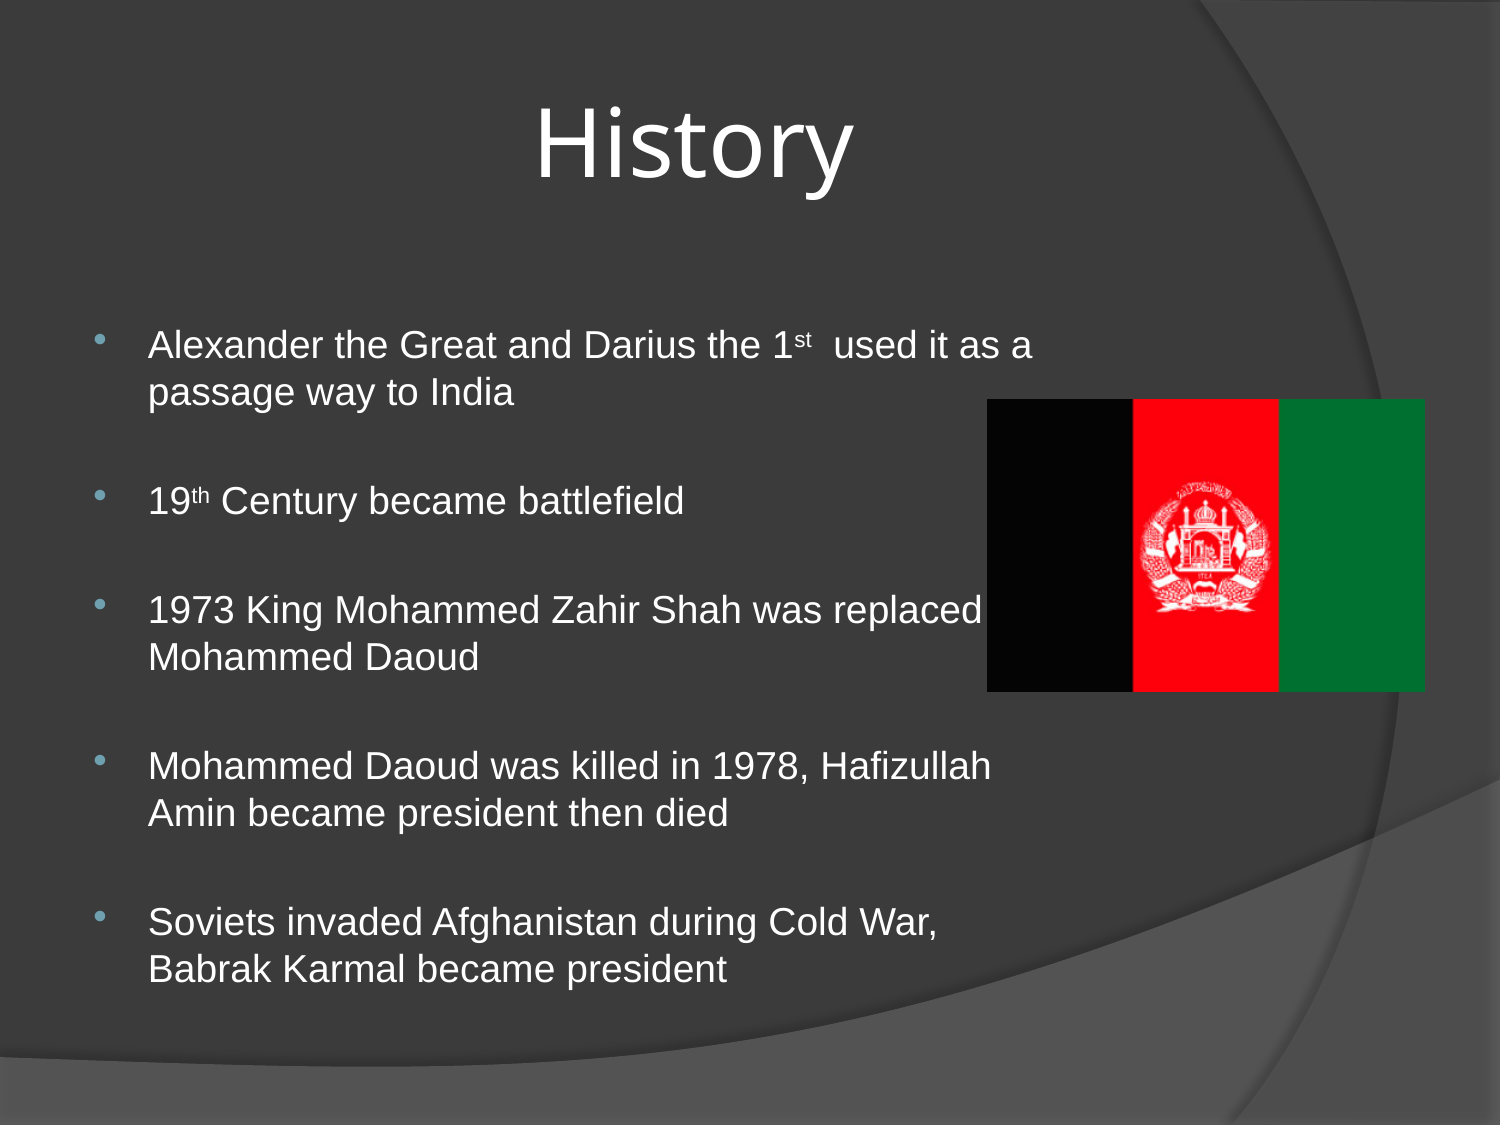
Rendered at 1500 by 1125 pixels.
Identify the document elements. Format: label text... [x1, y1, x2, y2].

list Alexander the Great and Darius the 1st used it as a passage way to India 19th Century became battlefield 1973 King Mohammed Zahir Shah was replaced by Mohammed Daoud Mohammed Daoud was killed in 1978, Hafizullah Amin became president then died Soviets invaded Afghanistan during Cold War, Babrak Karmal became president [75, 312, 1088, 1005]
title History [75, 45, 1300, 233]
picture [987, 399, 1426, 692]
